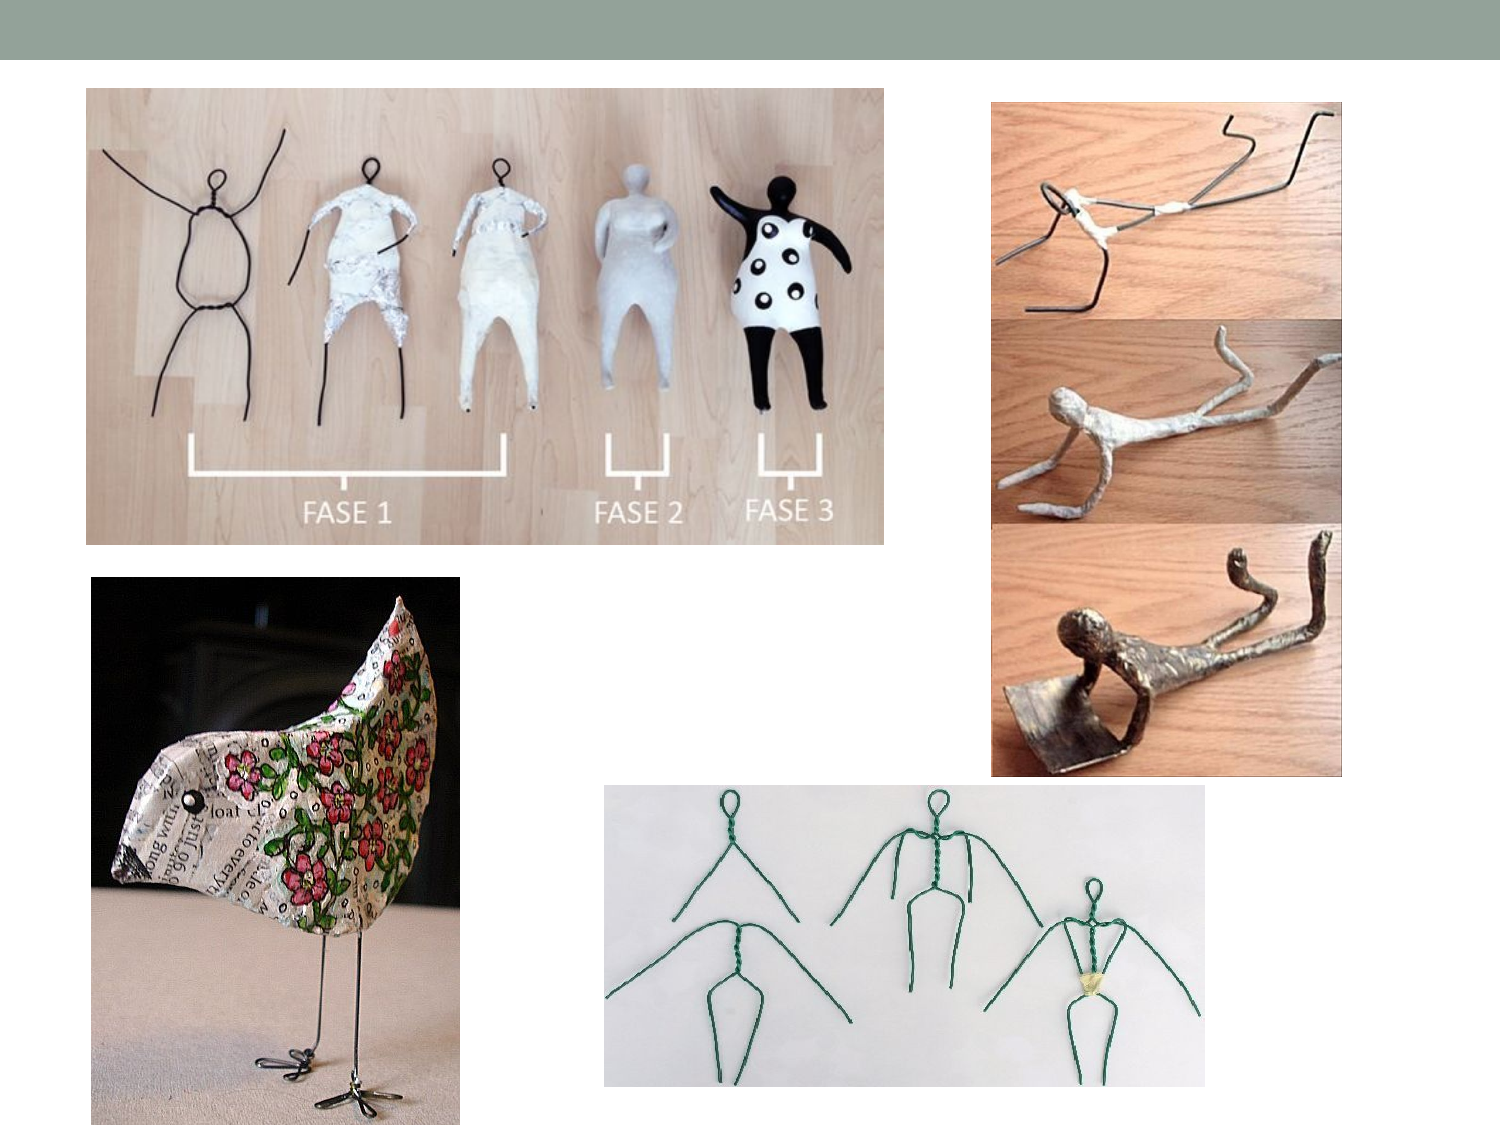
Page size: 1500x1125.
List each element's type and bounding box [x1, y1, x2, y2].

picture [90, 577, 460, 1125]
picture [990, 101, 1342, 778]
picture [85, 88, 885, 545]
picture [604, 785, 1205, 1087]
